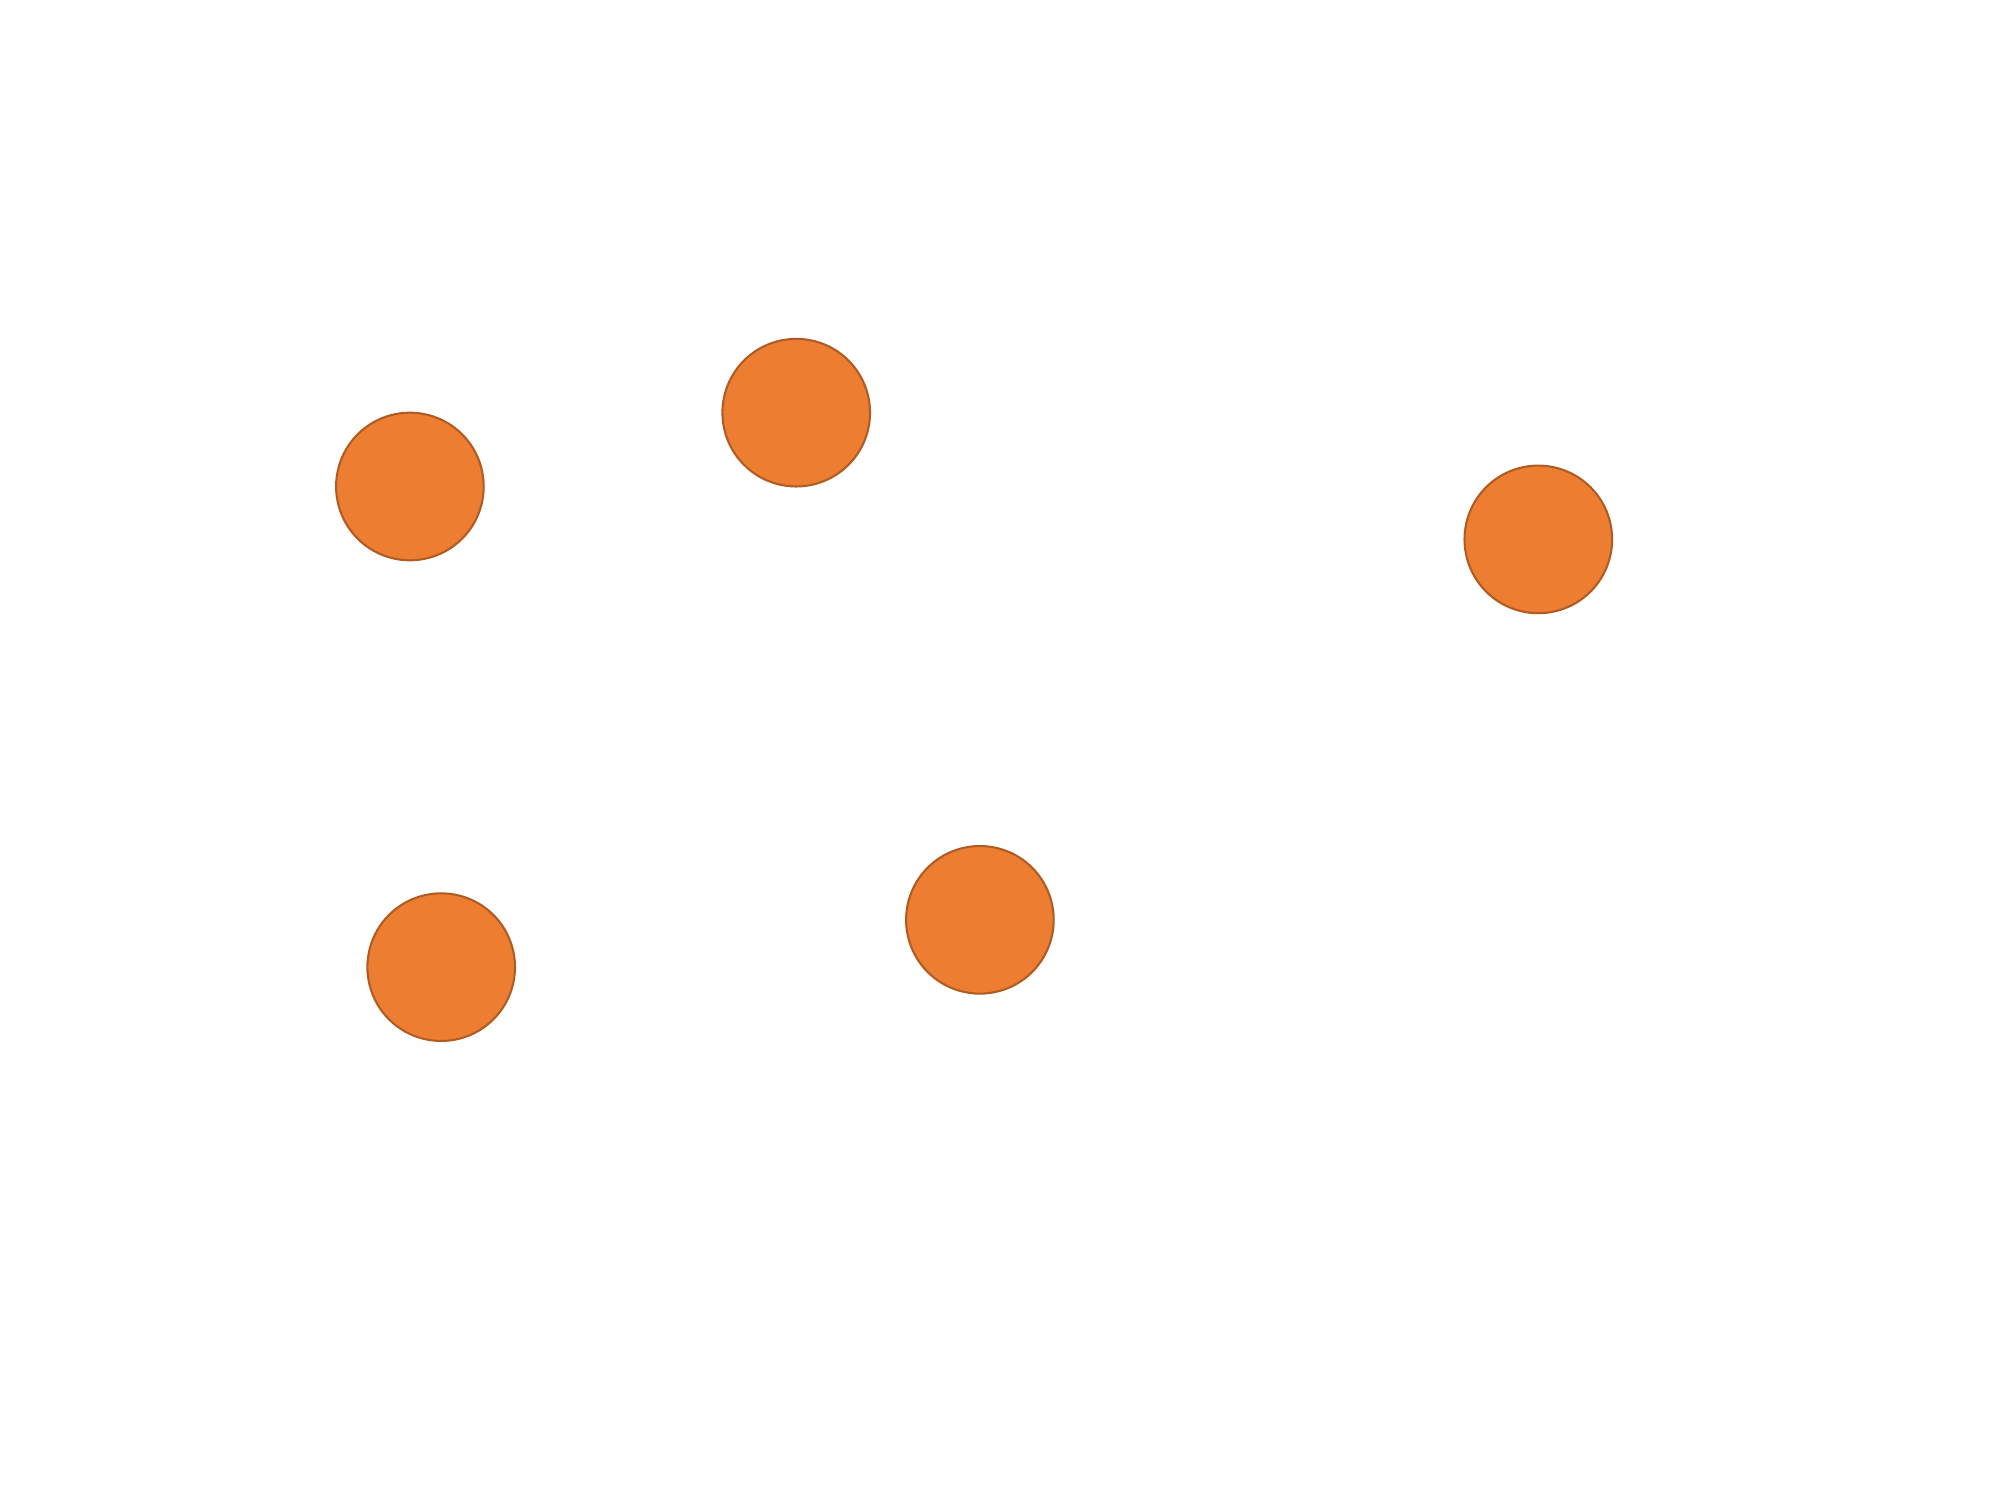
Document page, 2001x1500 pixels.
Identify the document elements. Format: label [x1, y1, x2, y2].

text_box [335, 411, 485, 562]
text_box [721, 337, 872, 488]
text_box [366, 892, 517, 1042]
text_box [1463, 464, 1614, 615]
text_box [905, 844, 1055, 995]
